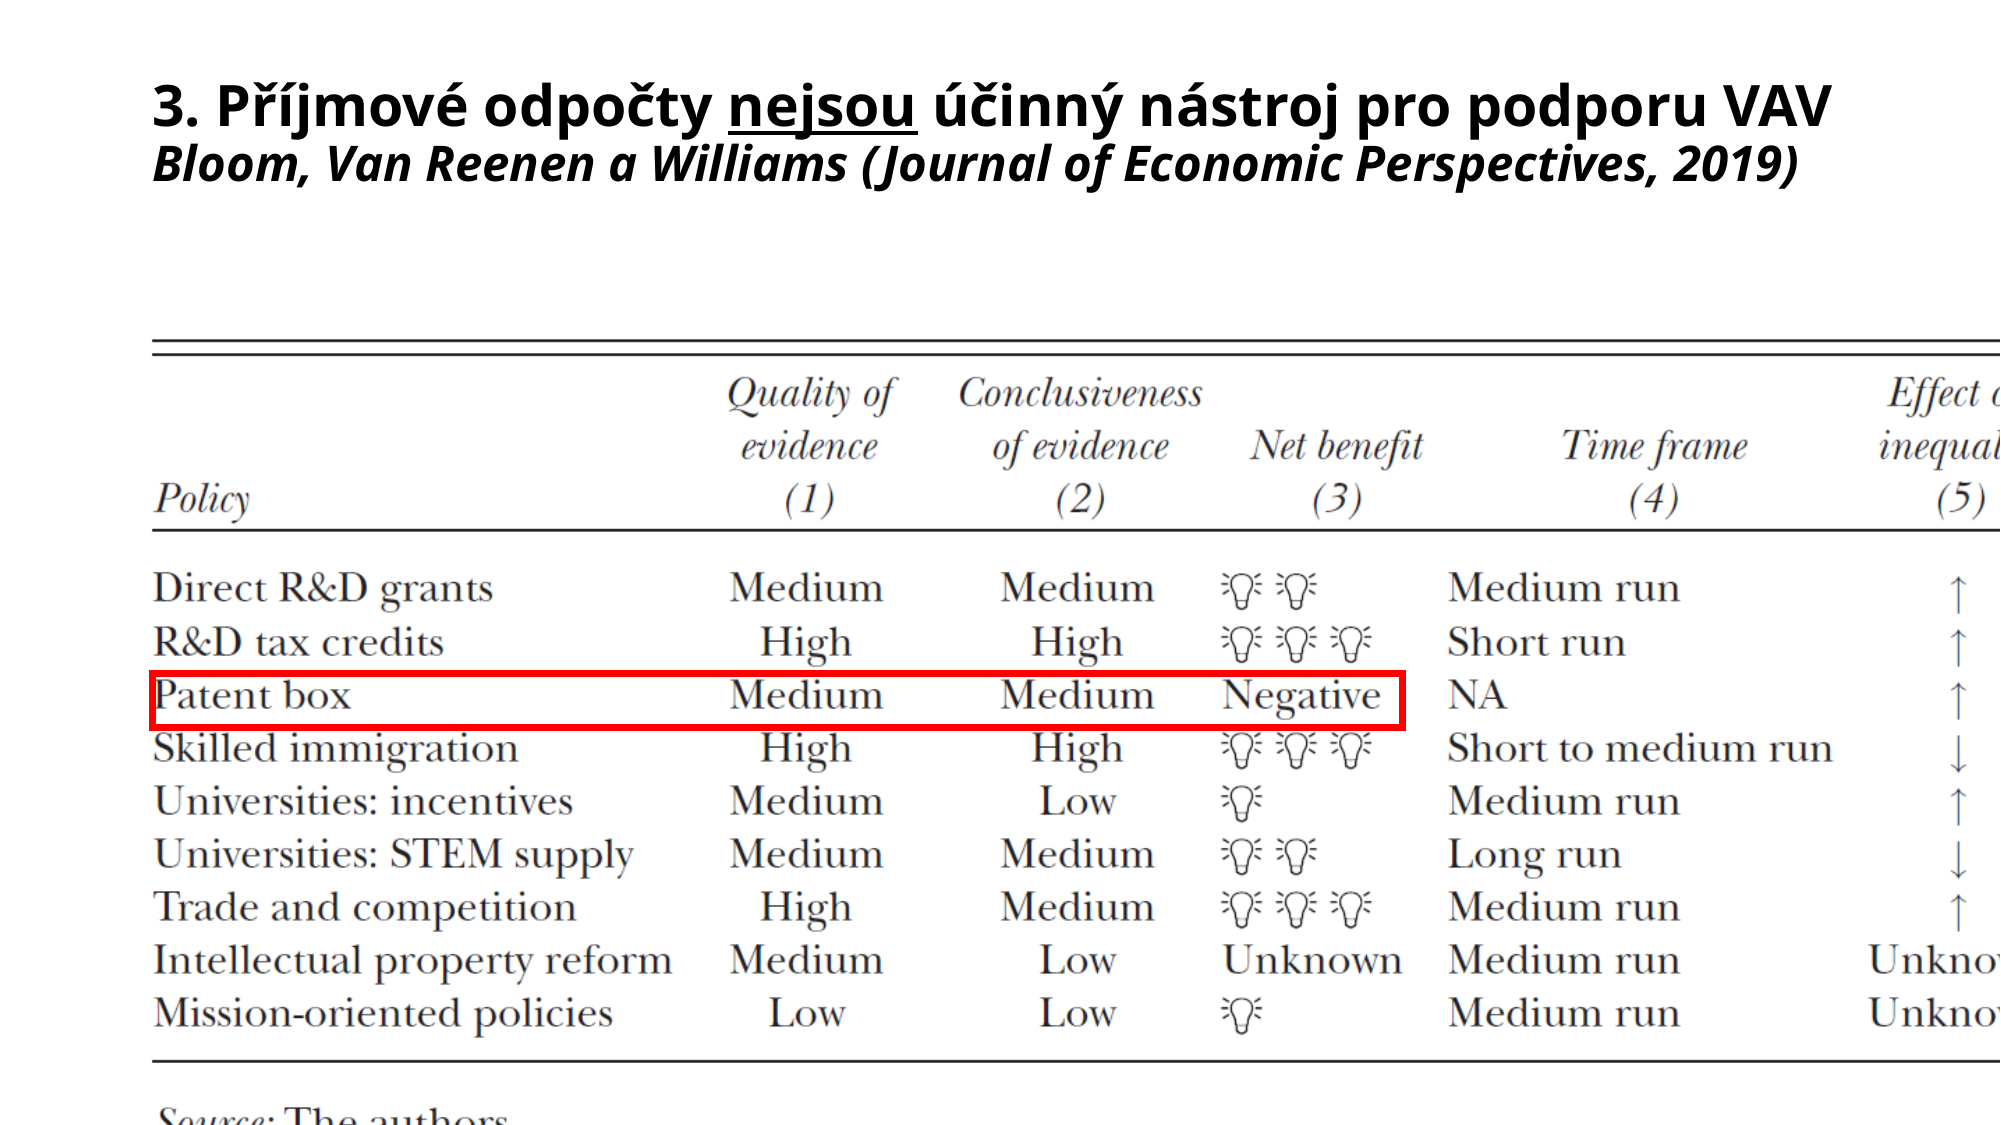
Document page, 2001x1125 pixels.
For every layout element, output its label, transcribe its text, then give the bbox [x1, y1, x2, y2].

picture [137, 313, 2000, 1125]
title 3. Příjmové odpočty nejsou účinný nástroj pro podporu VAV Bloom, Van Reenen a Williams (Journal of Economic Perspectives, 2019) [137, 59, 1863, 278]
